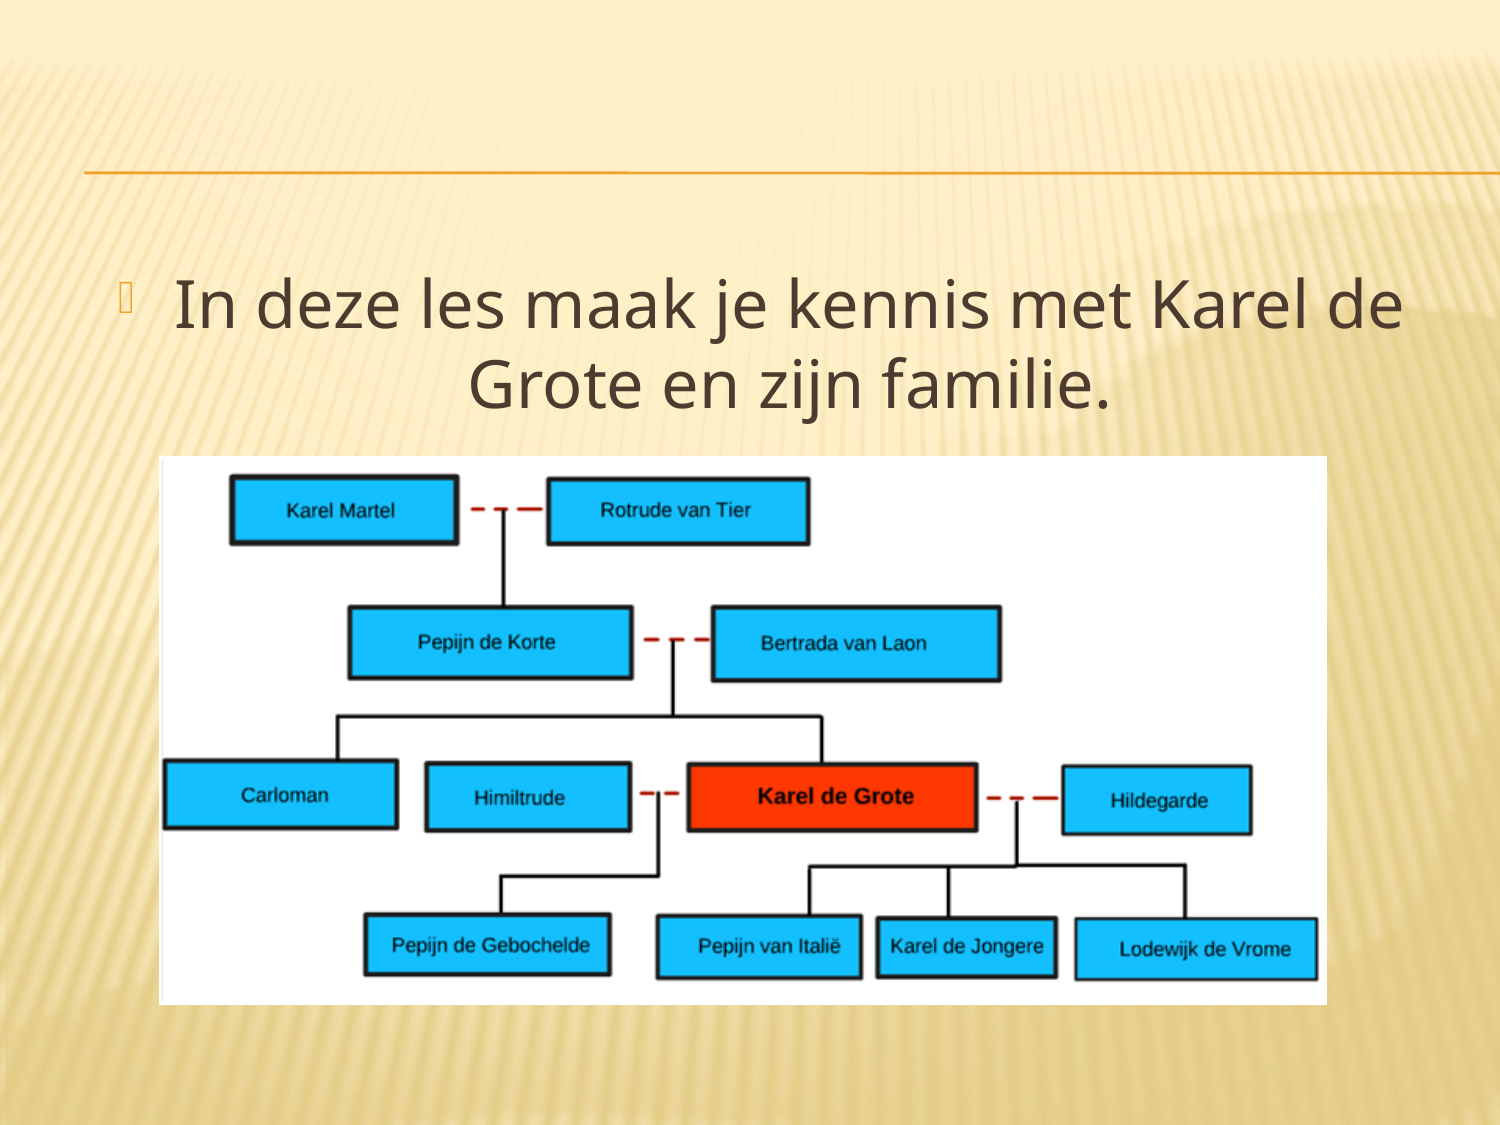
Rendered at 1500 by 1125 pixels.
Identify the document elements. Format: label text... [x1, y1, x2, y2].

list In deze les maak je kennis met Karel de Grote en zijn familie. [50, 254, 1475, 998]
text_box ​ ​​ [662, 0, 838, 270]
picture [159, 455, 1327, 1005]
